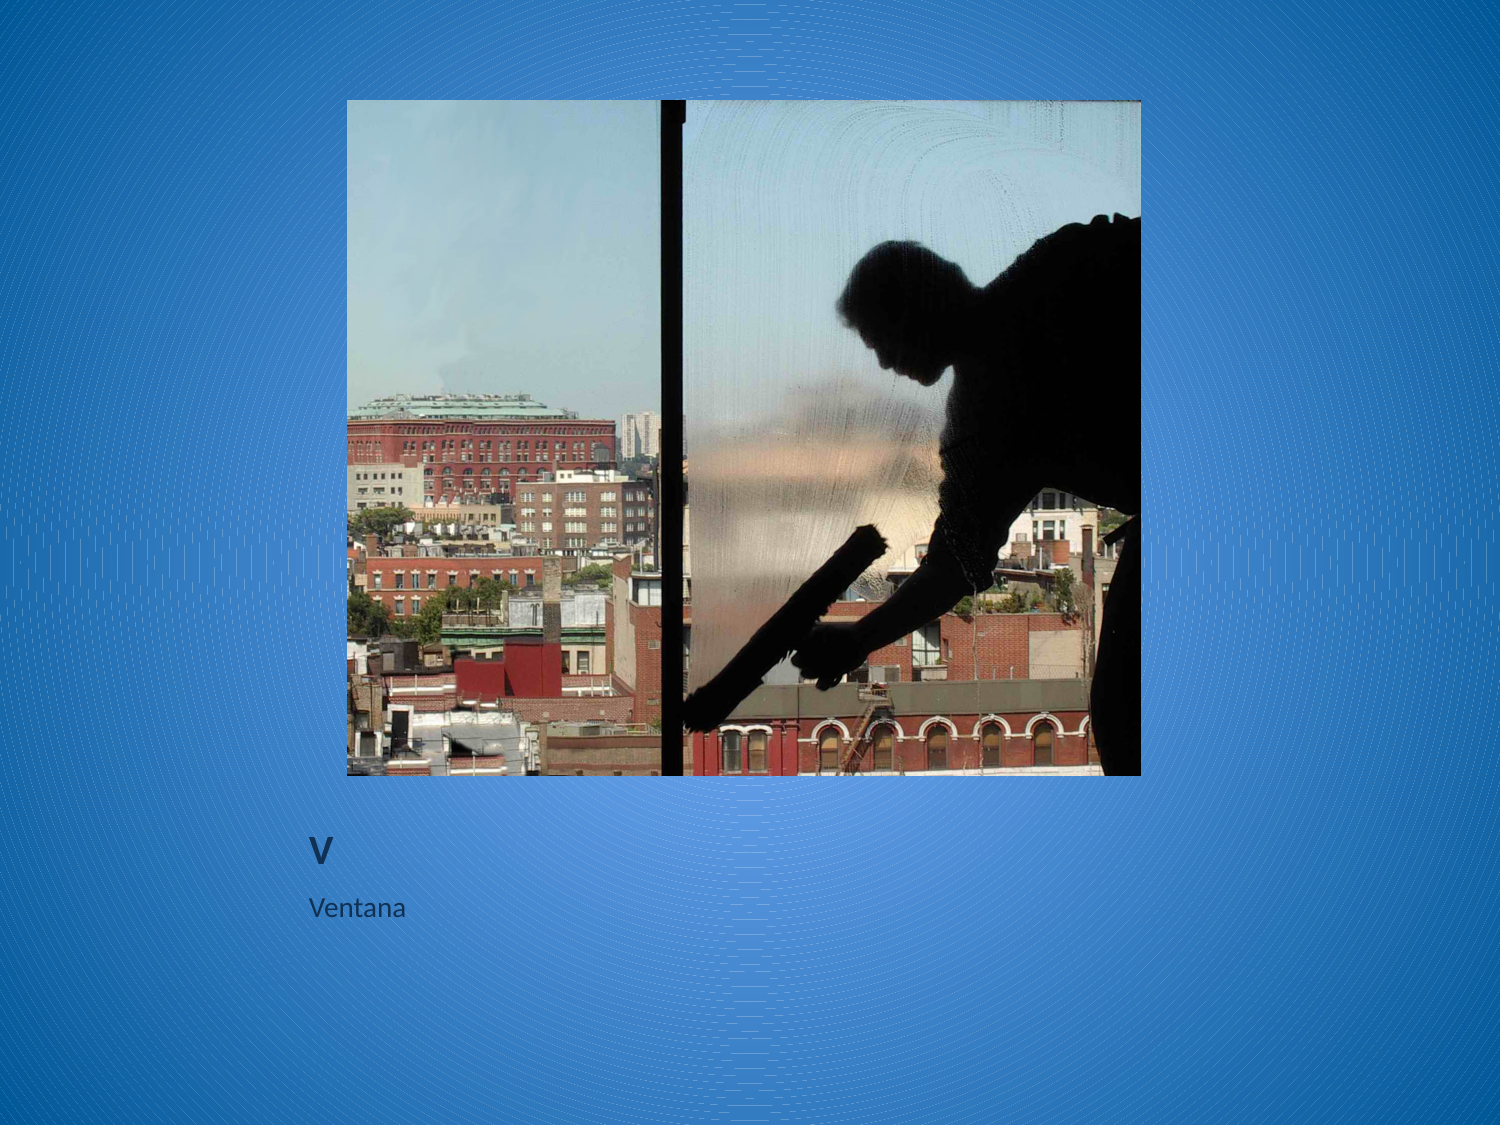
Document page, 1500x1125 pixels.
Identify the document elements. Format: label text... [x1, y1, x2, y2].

title V [294, 787, 1194, 880]
picture [293, 100, 1195, 776]
list Ventana [294, 880, 1194, 1013]
